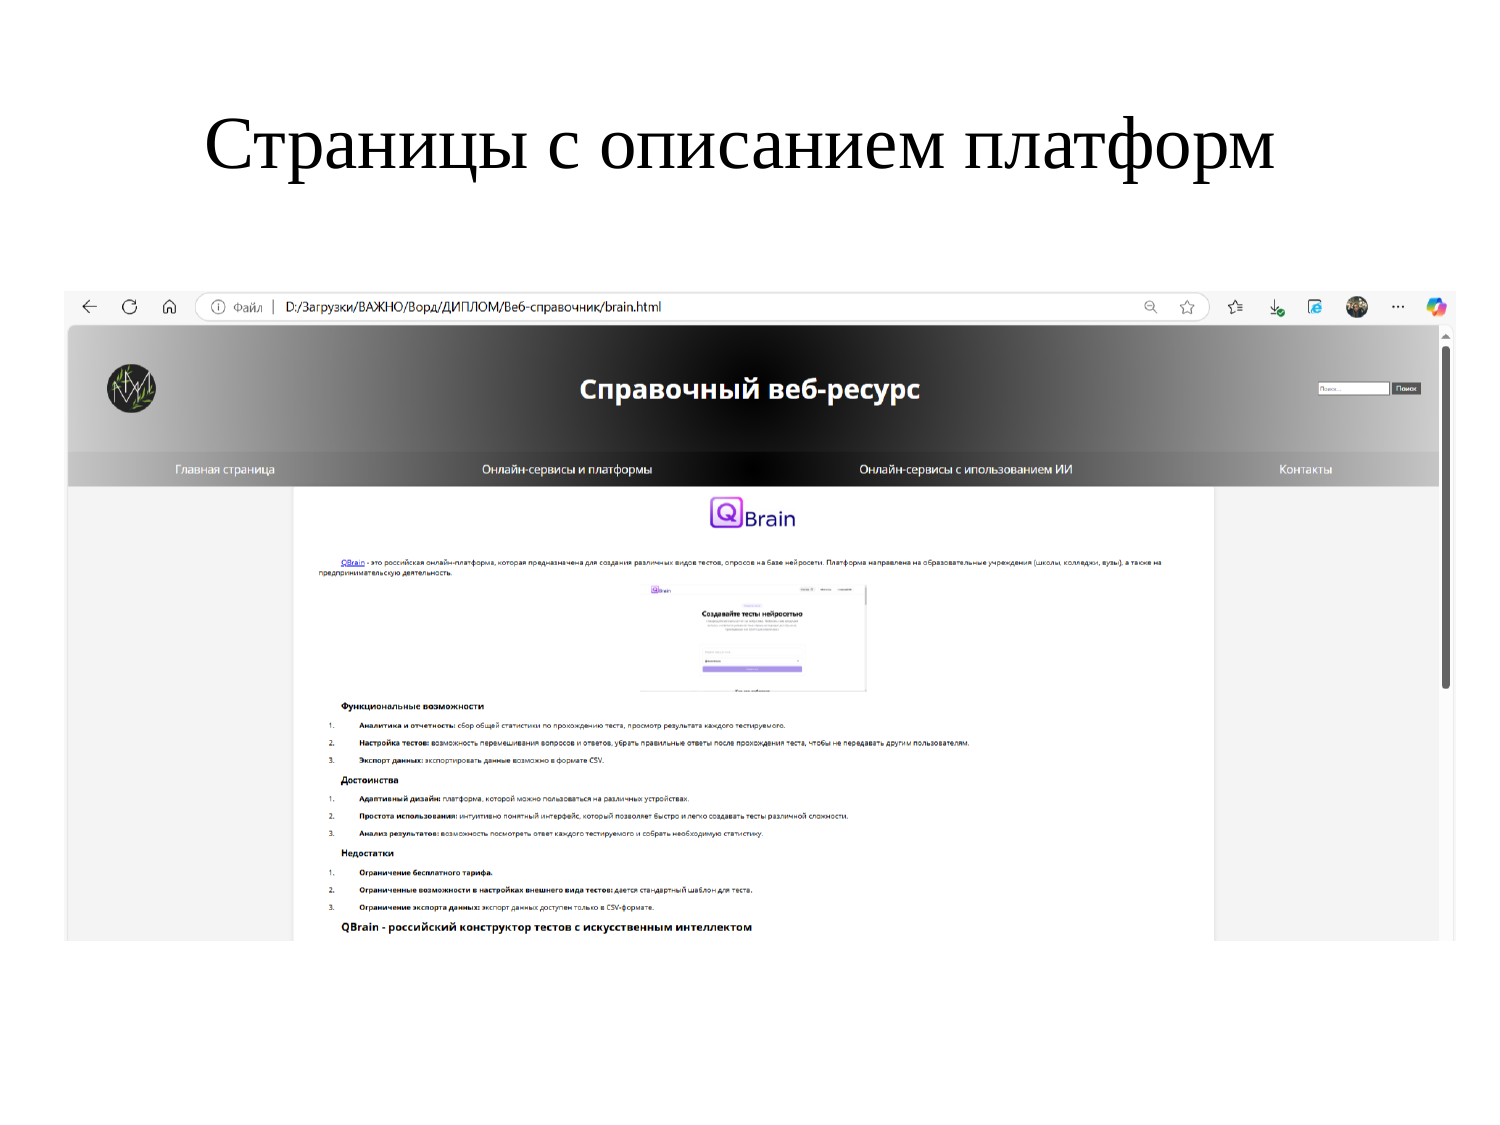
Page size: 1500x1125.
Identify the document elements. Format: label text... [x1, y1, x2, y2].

picture [64, 291, 1456, 942]
title Страницы с описанием платформ [75, 45, 1425, 233]
